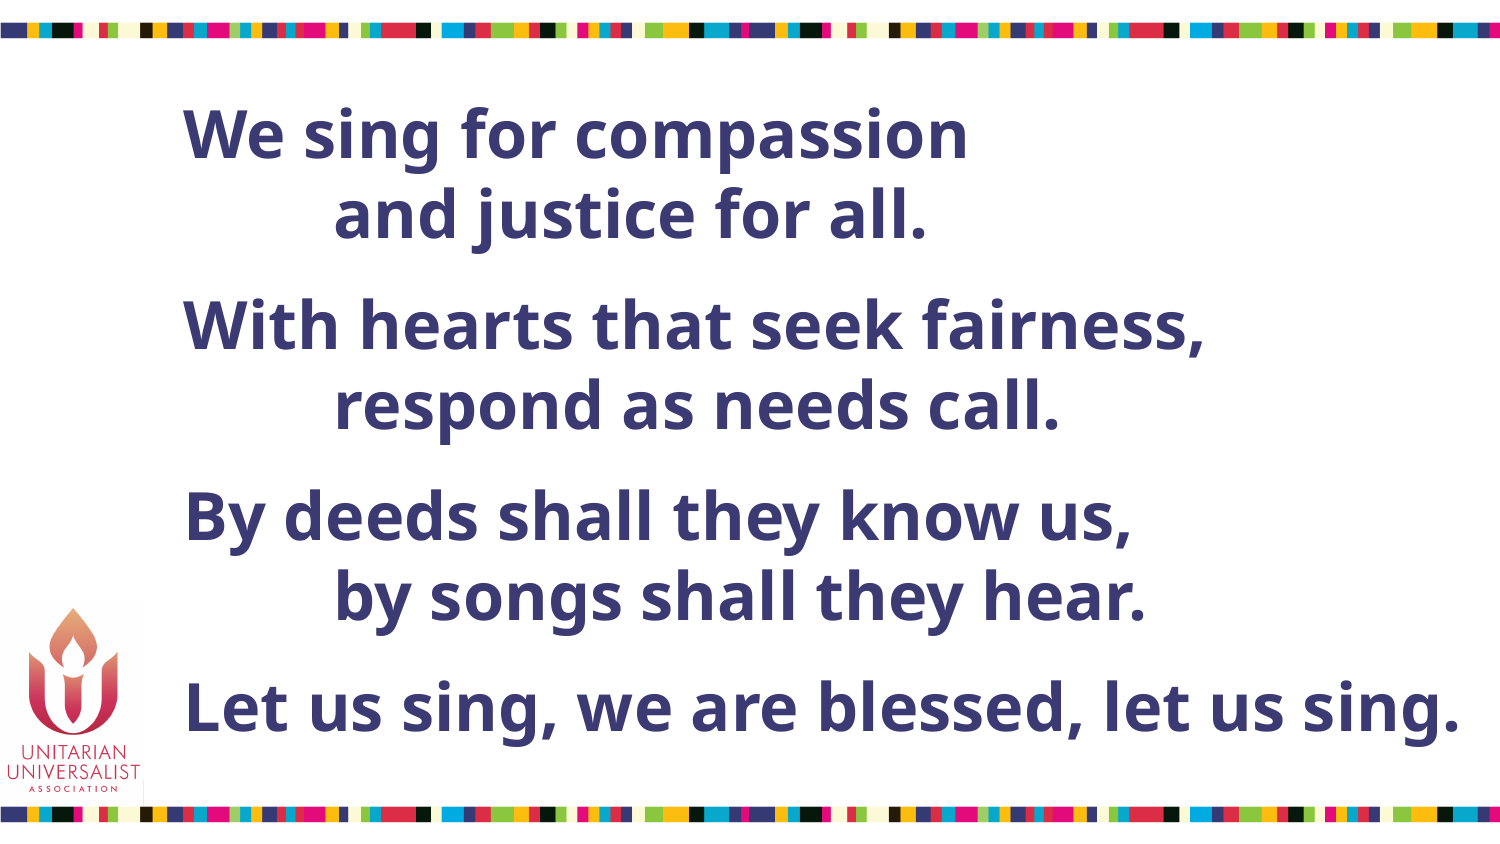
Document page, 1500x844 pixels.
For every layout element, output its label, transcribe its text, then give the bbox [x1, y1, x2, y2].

picture [0, 600, 1500, 824]
picture [0, 22, 1500, 40]
text_box We sing for compassion and justice for all. With hearts that seek fairness, respond as needs call. By deeds shall they know us, by songs shall they hear. Let us sing, we are blessed, let us sing. [168, 76, 1490, 760]
